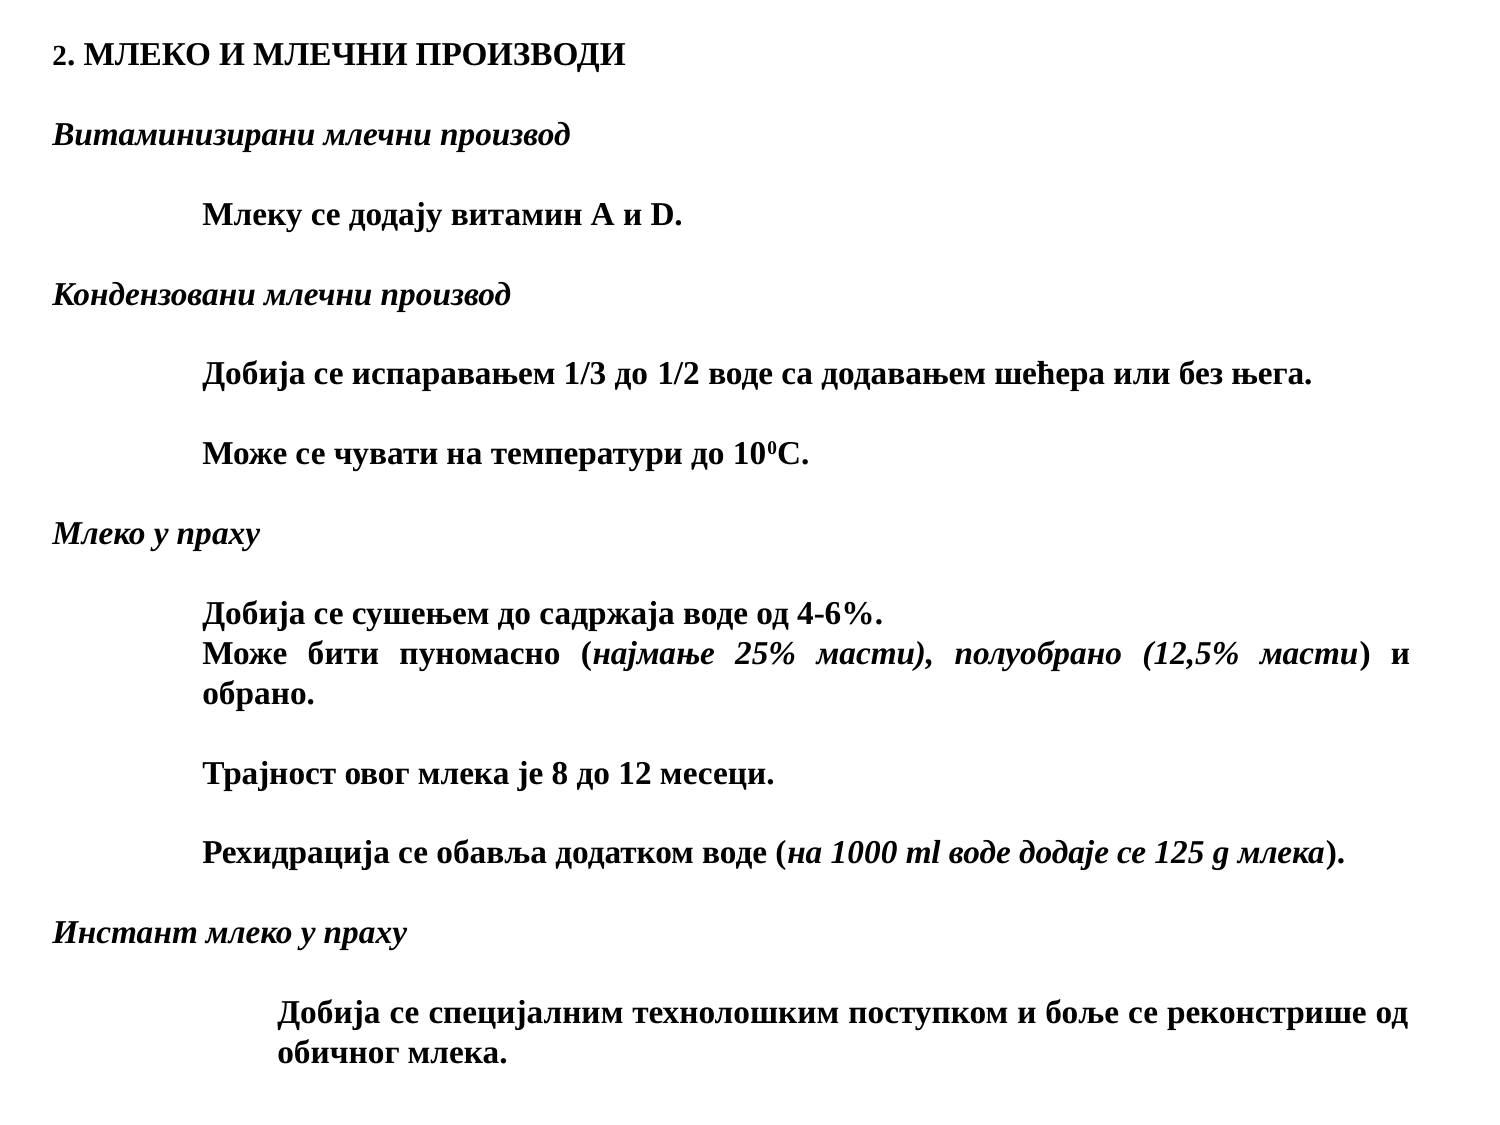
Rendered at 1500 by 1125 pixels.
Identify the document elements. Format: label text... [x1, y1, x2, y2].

text_box 2. МЛЕКО И МЛЕЧНИ ПРОИЗВОДИ Витаминизирани млечни производ Млеку се додају витамин А и D. Кондензовани млечни производ Добија се испаравањем 1/3 до 1/2 воде са додавањем шећера или без њега. Може се чувати на температури до 100C. Млеко у праху Добија се сушењем до садржаја воде од 4-6%. Може бити пуномасно (најмање 25% масти), полуобрано (12,5% масти) и обрано. Трајност овог млека је 8 до 12 месеци. Рехидрација се обавља додатком воде (на 1000 ml воде додаје се 125 g млека). Инстант млеко у праху Добија се специјалним технолошким поступком и боље се реконстрише од обичног млека. [37, 24, 1425, 1125]
